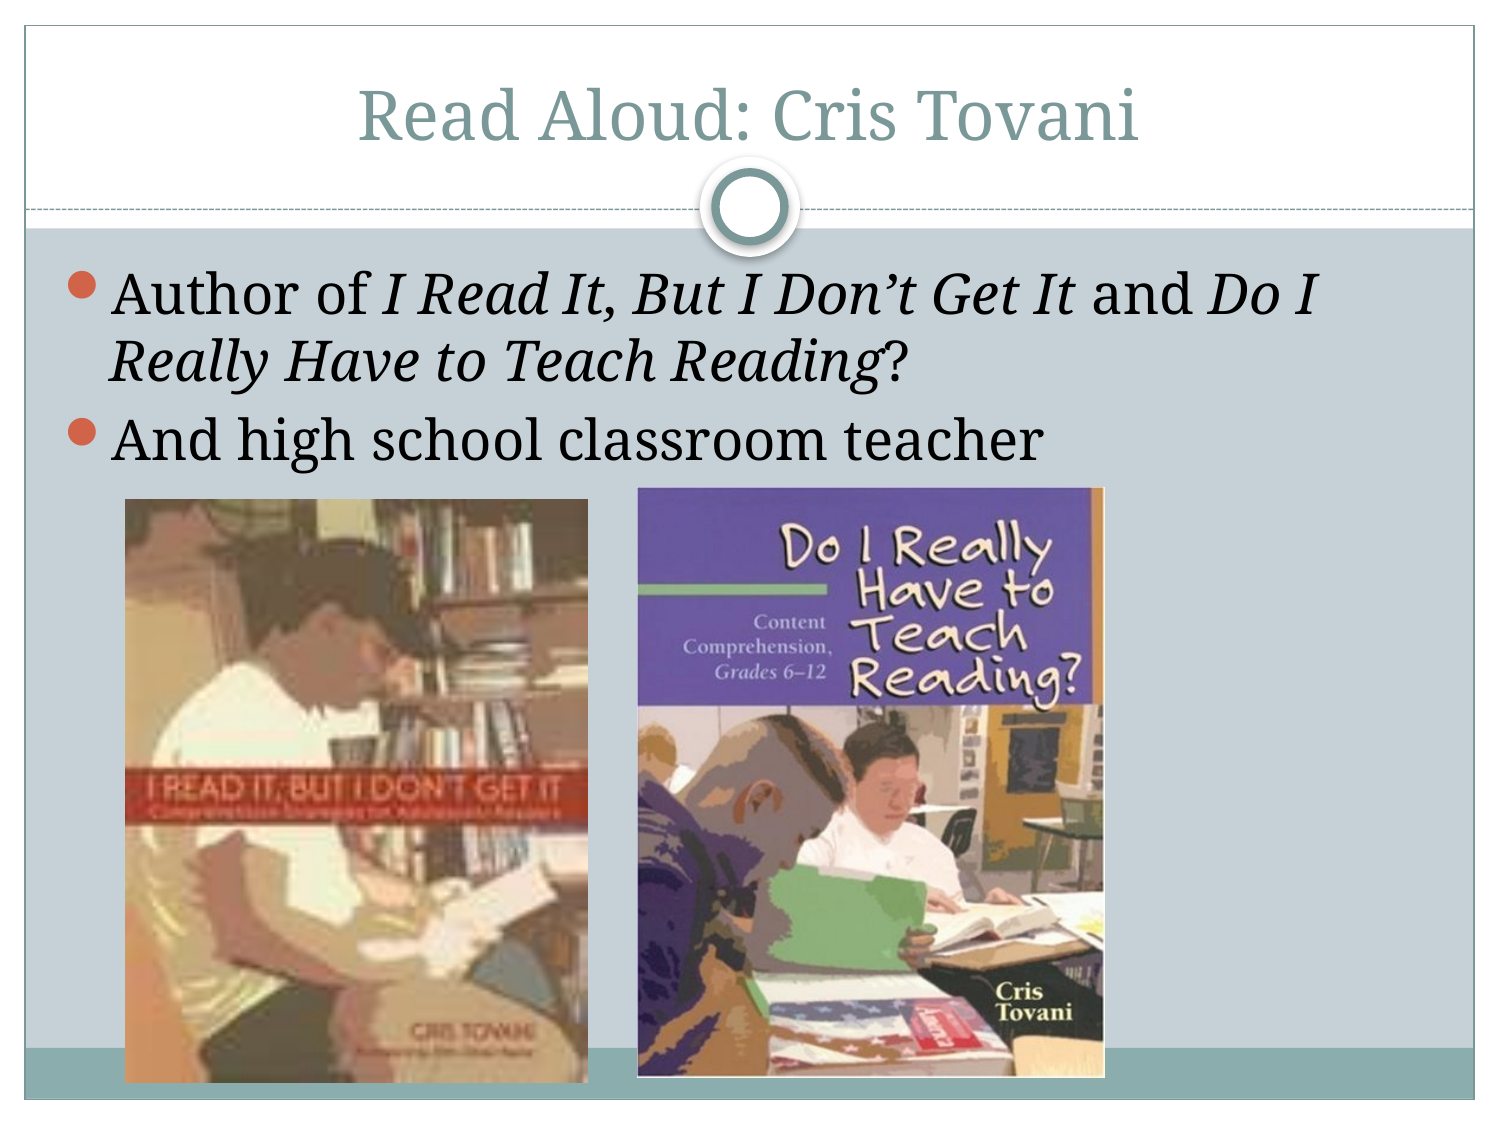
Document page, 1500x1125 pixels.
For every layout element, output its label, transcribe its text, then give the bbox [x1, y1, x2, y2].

title Read Aloud: Cris Tovani [49, 37, 1450, 162]
picture [124, 499, 588, 1083]
picture [637, 487, 1105, 1079]
list Author of I Read It, But I Don’t Get It and Do I Really Have to Teach Reading? And high school classroom teacher [49, 250, 1445, 1001]
